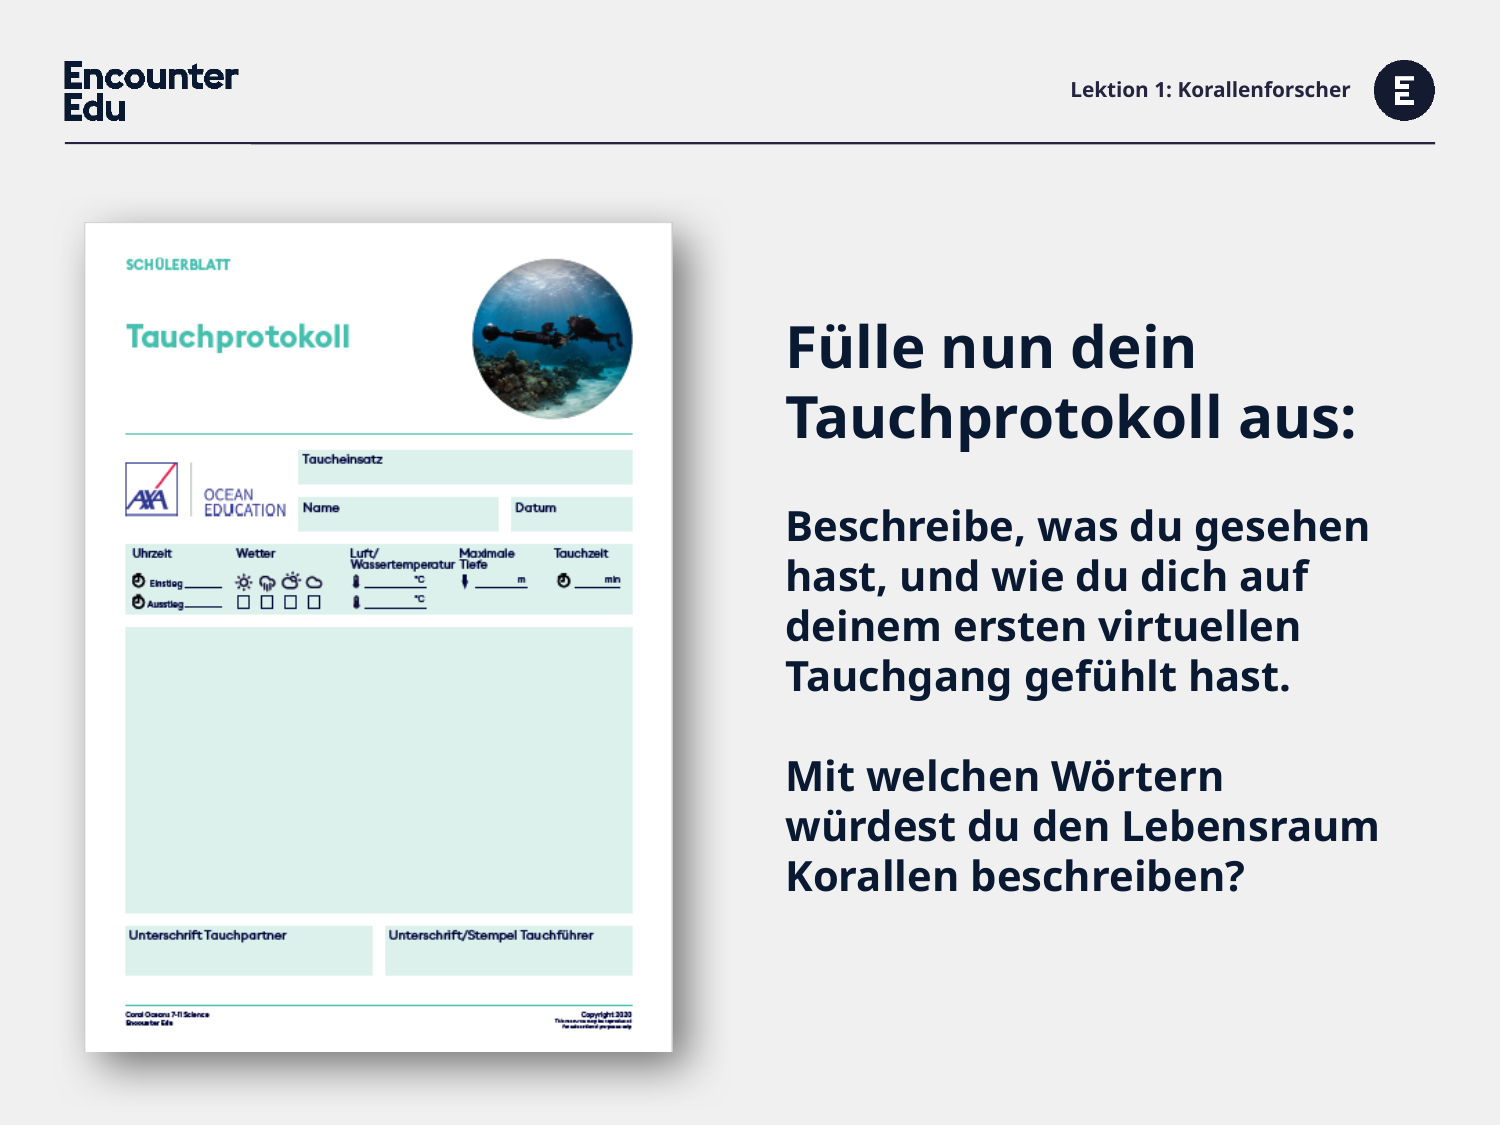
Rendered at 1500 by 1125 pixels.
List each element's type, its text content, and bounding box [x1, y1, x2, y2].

picture [60, 59, 243, 122]
title Lektion 1: Korallenforscher [749, 67, 1359, 114]
picture [1372, 58, 1436, 122]
text_box Fülle nun dein Tauchprotokoll aus: Beschreibe, was du gesehen hast, und wie du dich auf deinem ersten virtuellen Tauchgang gefühlt hast. Mit welchen Wörtern würdest du den Lebensraum Korallen beschreiben? [777, 302, 1407, 908]
picture [84, 222, 673, 1052]
